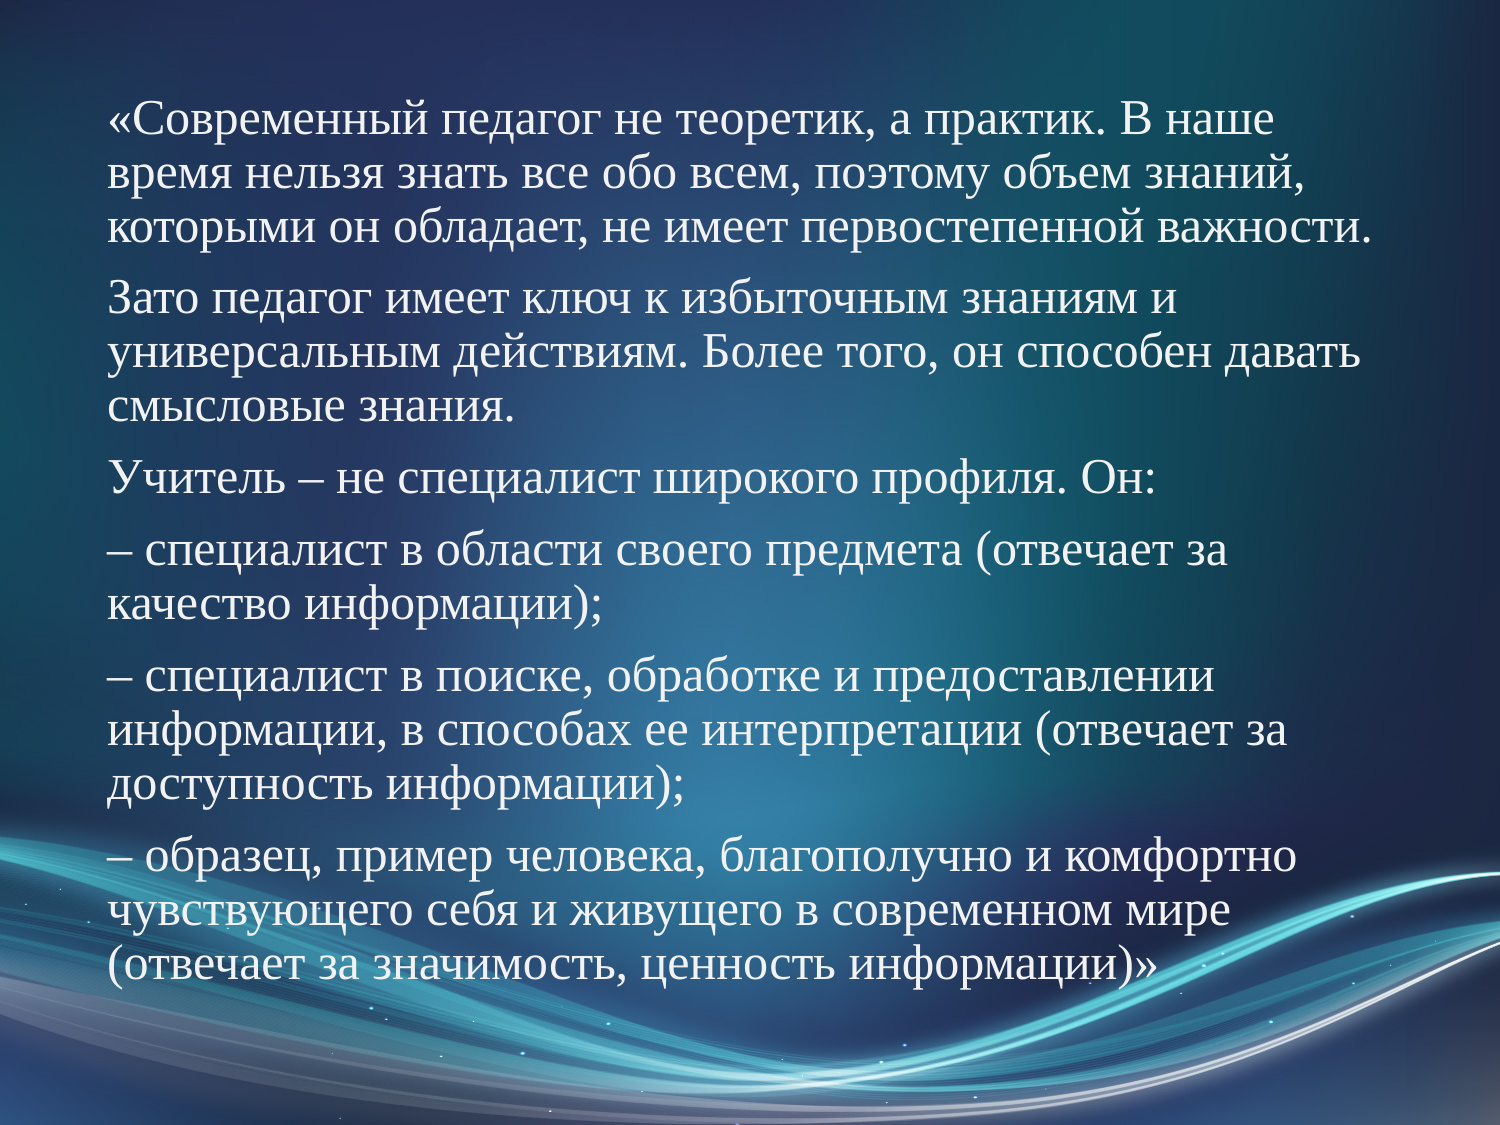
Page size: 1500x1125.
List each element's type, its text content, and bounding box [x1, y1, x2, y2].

picture [0, 0, 1500, 1125]
list «Современный педагог не теоретик, а практик. В наше время нельзя знать все обо всем, поэтому объем знаний, которыми он обладает, не имеет первостепенной важности. Зато педагог имеет ключ к избыточным знаниям и универсальным действиям. Более того, он способен давать смысловые знания. Учитель – не специалист широкого профиля. Он: – специалист в области своего предмета (отвечает за качество информации); – специалист в поиске, обработке и предоставлении информации, в способах ее интерпретации (отвечает за доступность информации); – образец, пример человека, благополучно и комфортно чувствующего себя и живущего в современном мире (отвечает за значимость, ценность информации)» [92, 83, 1397, 1014]
